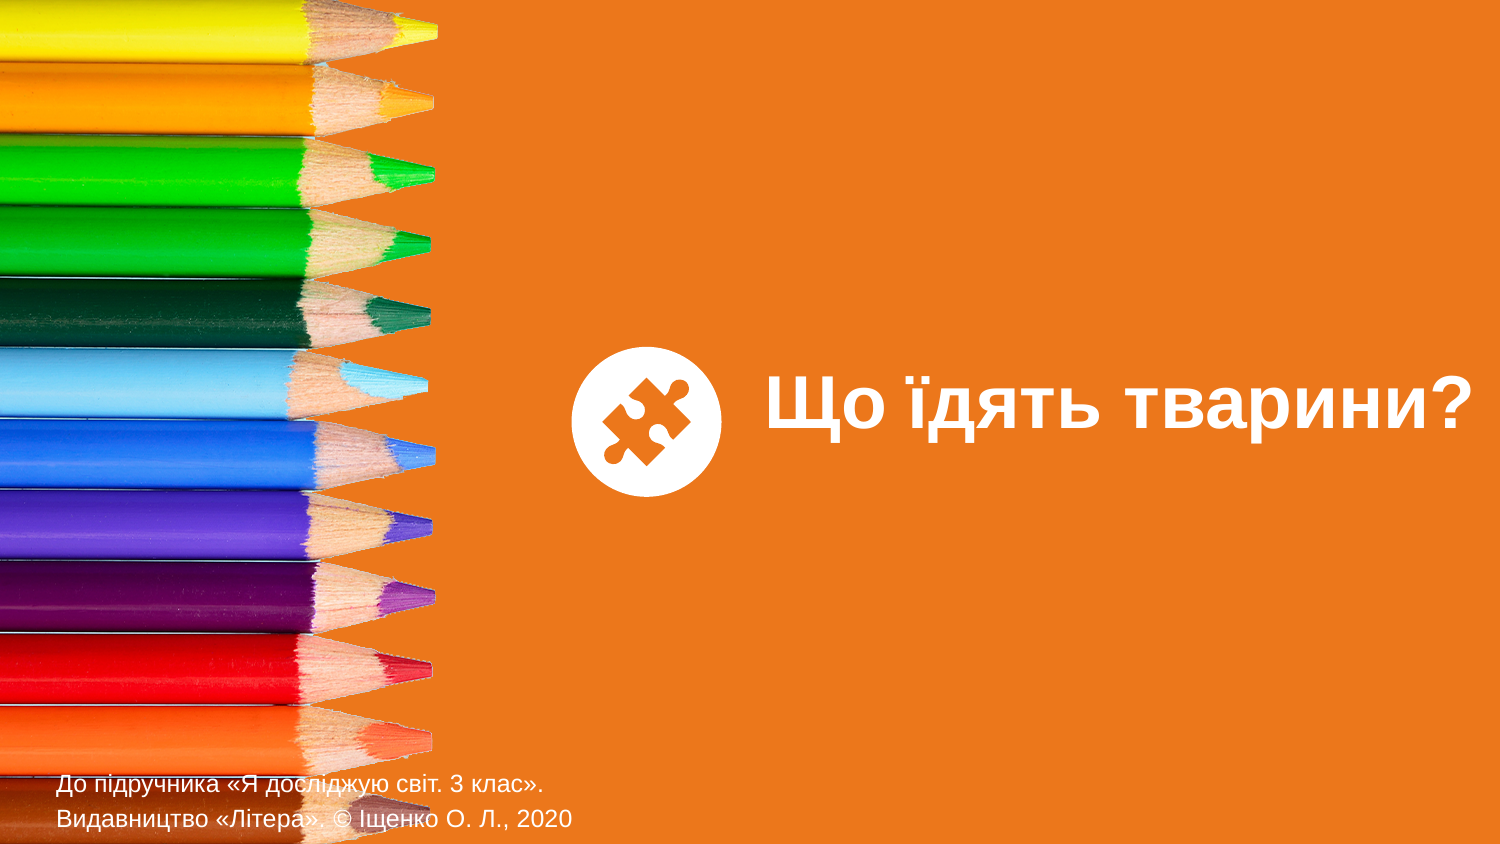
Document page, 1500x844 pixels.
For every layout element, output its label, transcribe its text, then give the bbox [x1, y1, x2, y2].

picture [0, 0, 438, 844]
text_box [569, 344, 724, 499]
list До підручника «Я досліджую світ. 3 клас». Видавництво «Літера». © Іщенко О. Л., 2020 [41, 776, 792, 824]
text_box [600, 375, 693, 469]
list Що їдять тварини? [750, 351, 1500, 446]
